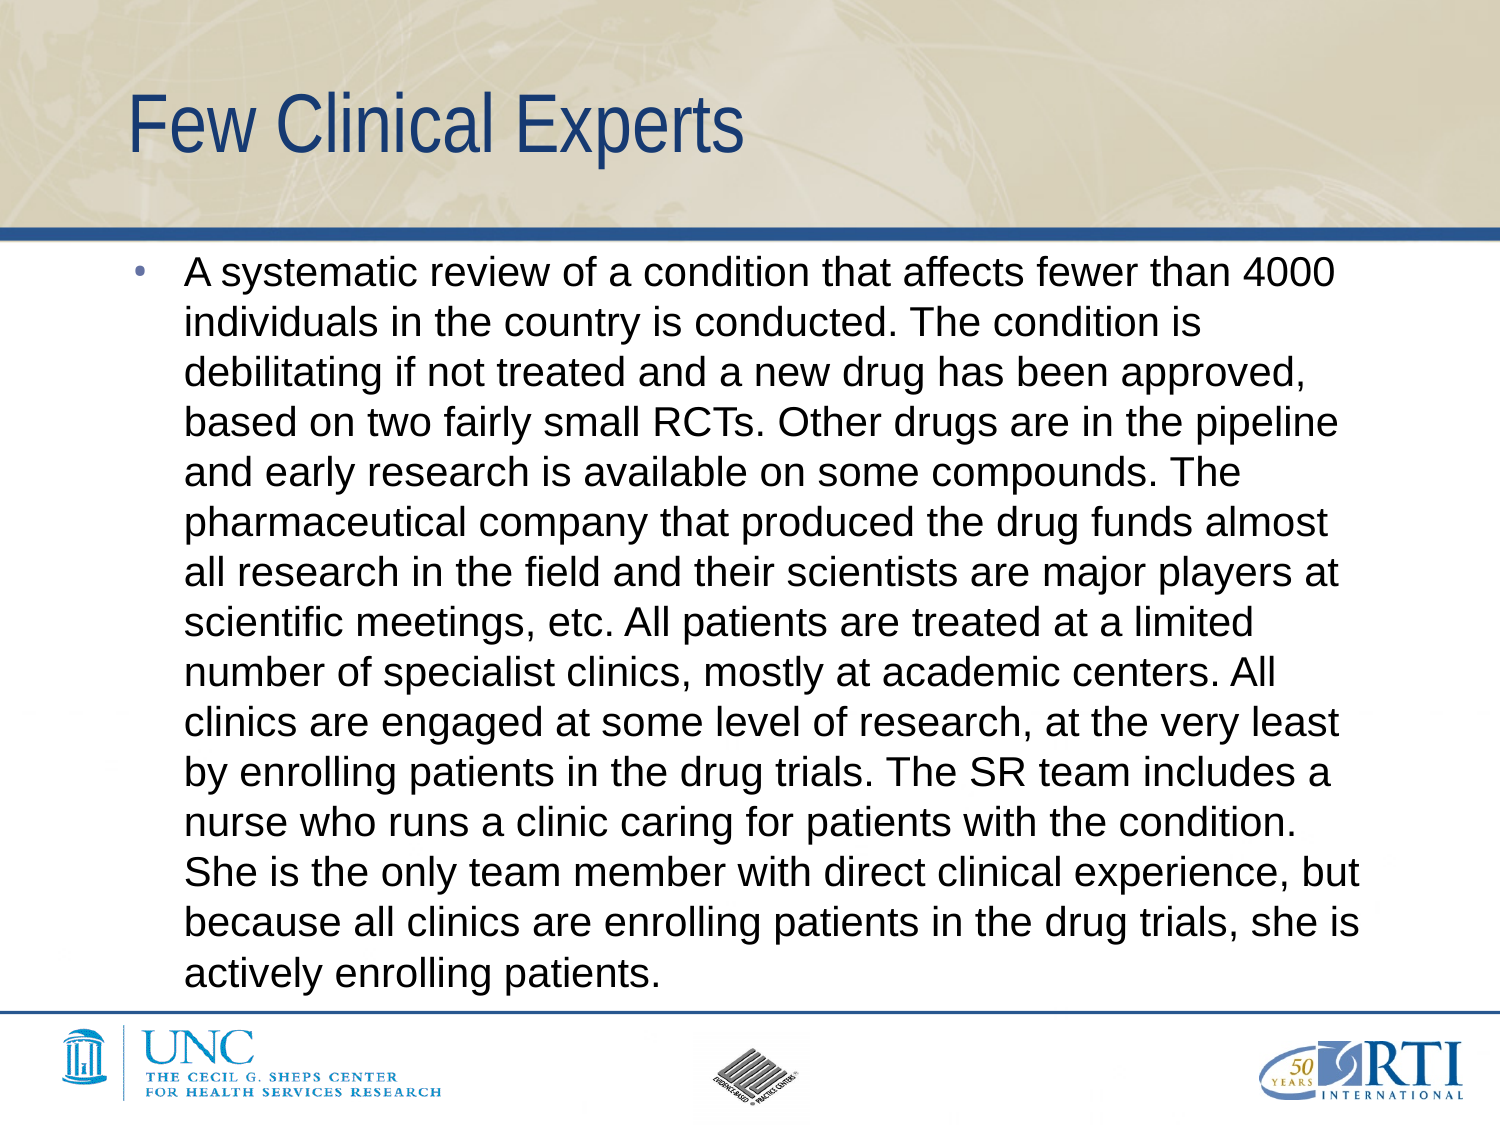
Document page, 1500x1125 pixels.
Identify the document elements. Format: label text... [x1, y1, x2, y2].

picture [0, 0, 1500, 1010]
title Few Clinical Experts [112, 24, 1388, 213]
list A systematic review of a condition that affects fewer than 4000 individuals in the country is conducted. The condition is debilitating if not treated and a new drug has been approved, based on two fairly small RCTs. Other drugs are in the pipeline and early research is available on some compounds. The pharmaceutical company that produced the drug funds almost all research in the field and their scientists are major players at scientific meetings, etc. All patients are treated at a limited number of specialist clinics, mostly at academic centers. All clinics are engaged at some level of research, at the very least by enrolling patients in the drug trials. The SR team includes a nurse who runs a clinic caring for patients with the condition. She is the only team member with direct clinical experience, but because all clinics are enrolling patients in the drug trials, she is actively enrolling patients. [112, 237, 1388, 938]
picture [0, 1015, 1500, 1125]
